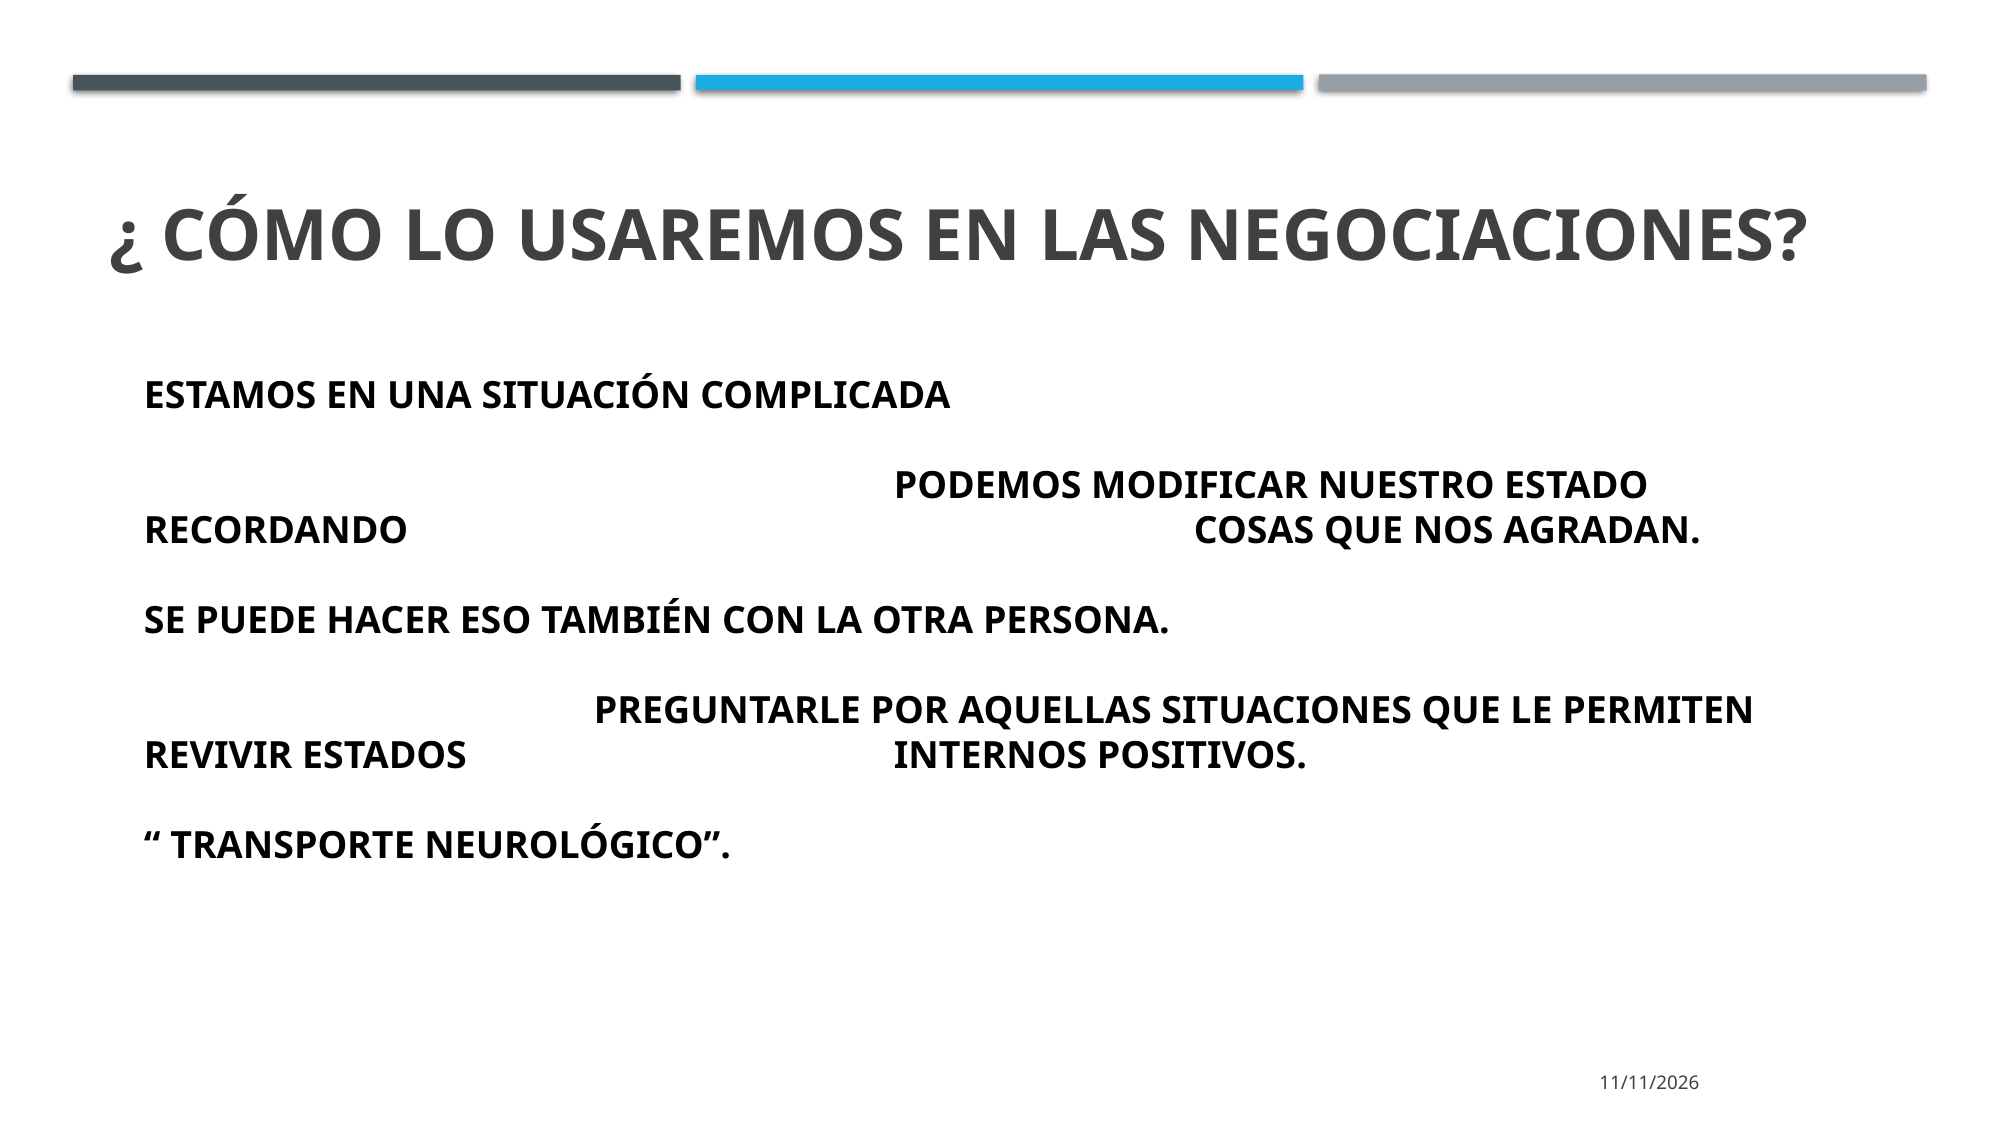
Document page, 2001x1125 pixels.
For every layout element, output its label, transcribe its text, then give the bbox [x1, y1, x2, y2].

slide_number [1247, 1053, 1715, 1114]
title ¿ CÓMO LO USAREMOS EN LAS NEGOCIACIONES? [94, 119, 1904, 282]
text_box ESTAMOS EN UNA SITUACIÓN COMPLICADA PODEMOS MODIFICAR NUESTRO ESTADO RECORDANDO COSAS QUE NOS AGRADAN. SE PUEDE HACER ESO TAMBIÉN CON LA OTRA PERSONA. PREGUNTARLE POR AQUELLAS SITUACIONES QUE LE PERMITEN REVIVIR ESTADOS INTERNOS POSITIVOS. “ TRANSPORTE NEUROLÓGICO”. [129, 363, 1914, 874]
